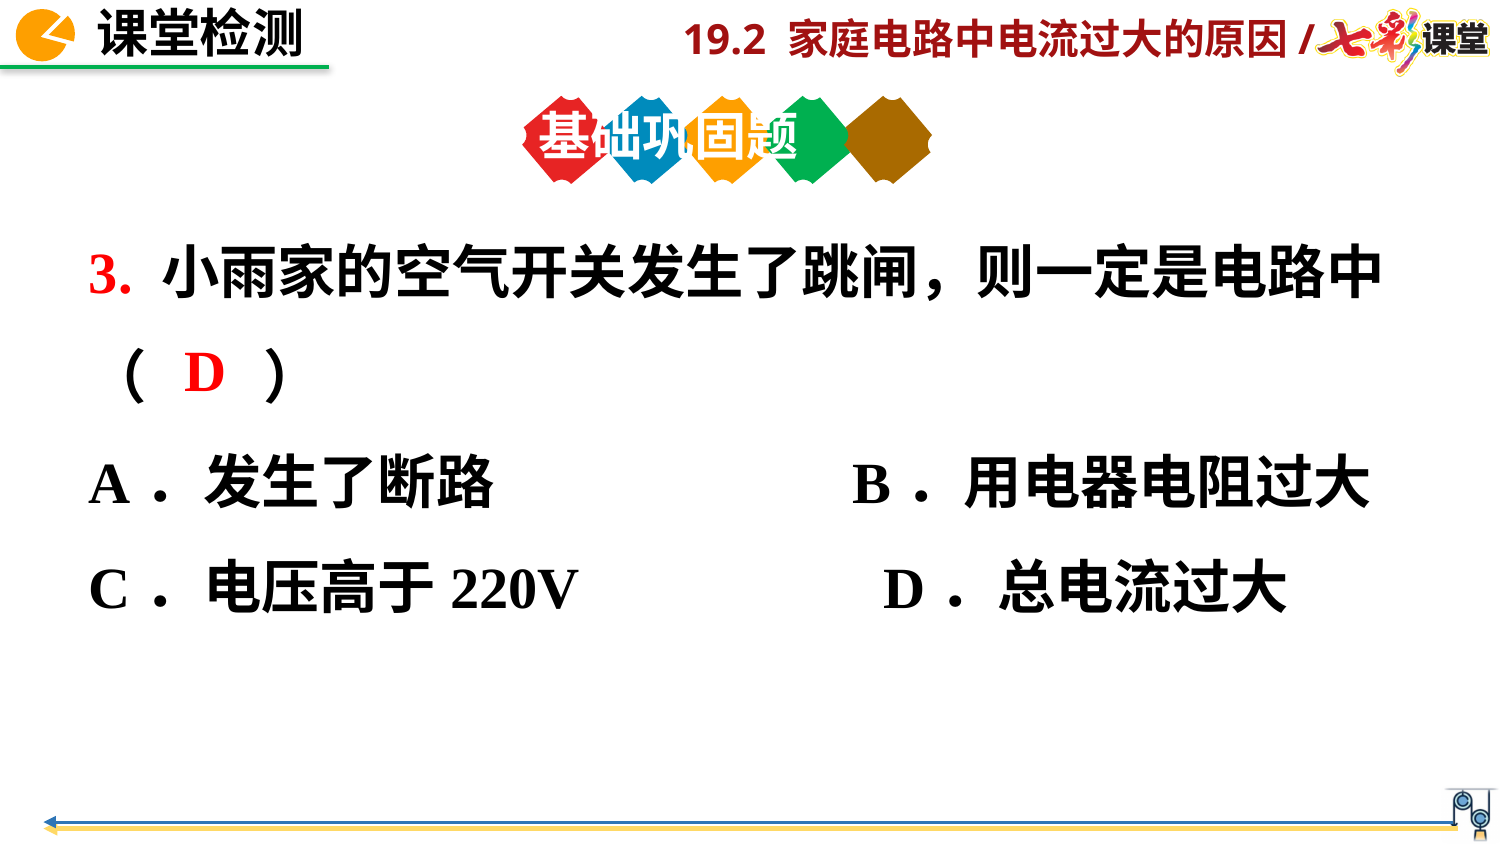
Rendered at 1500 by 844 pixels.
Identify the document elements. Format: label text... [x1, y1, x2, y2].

picture [1449, 793, 1493, 836]
text_box D [169, 325, 257, 411]
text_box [529, 102, 926, 178]
text_box 基础巩固题 [523, 95, 931, 174]
text_box 3. 小雨家的空气开关发生了跳闸，则一定是电路中 （ ） A．发生了断路 B．用电器电阻过大 C．电压高于220V D．总电流过大 [74, 193, 1482, 628]
picture [1313, 7, 1492, 77]
